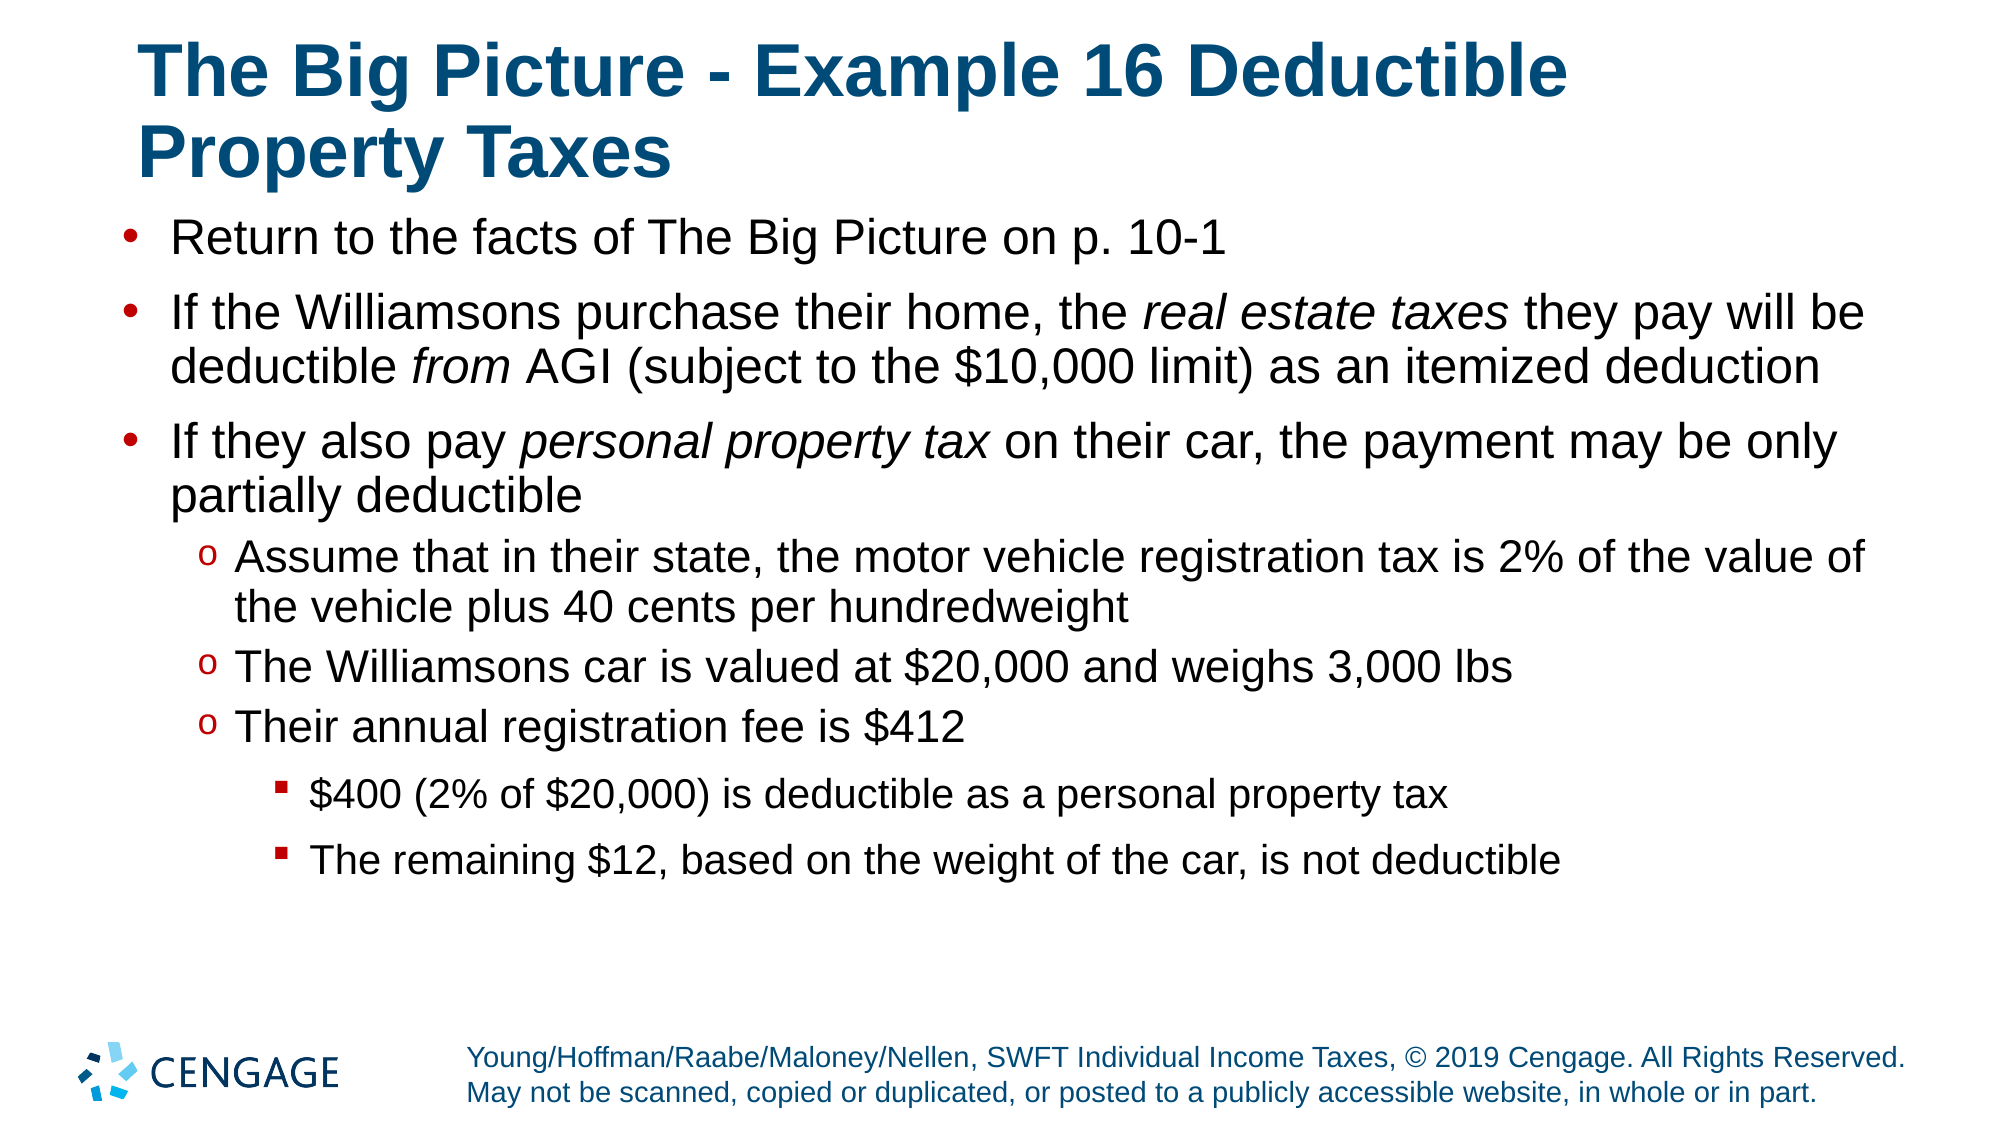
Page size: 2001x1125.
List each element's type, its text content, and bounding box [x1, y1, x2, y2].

picture [78, 1042, 338, 1101]
list Return to the facts of The Big Picture on p. 10-1 If the Williamsons purchase their home, the real estate taxes they pay will be deductible from A G I (subject to the $10,000 limit) as an itemized deduction If they also pay personal property tax on their car, the payment may be only partially deductible Assume that in their state, the motor vehicle registration tax is 2% of the value of the vehicle plus 40 cents per hundredweight The Williamsons car is valued at $20,000 and weighs 3,000 lbs Their annual registration fee is $412 $400 (2% of $20,000) is deductible as a personal property tax The remaining $12, based on the weight of the car, is not deductible [121, 211, 1880, 909]
title The Big Picture - Example 16 Deductible Property Taxes [137, 32, 1863, 198]
